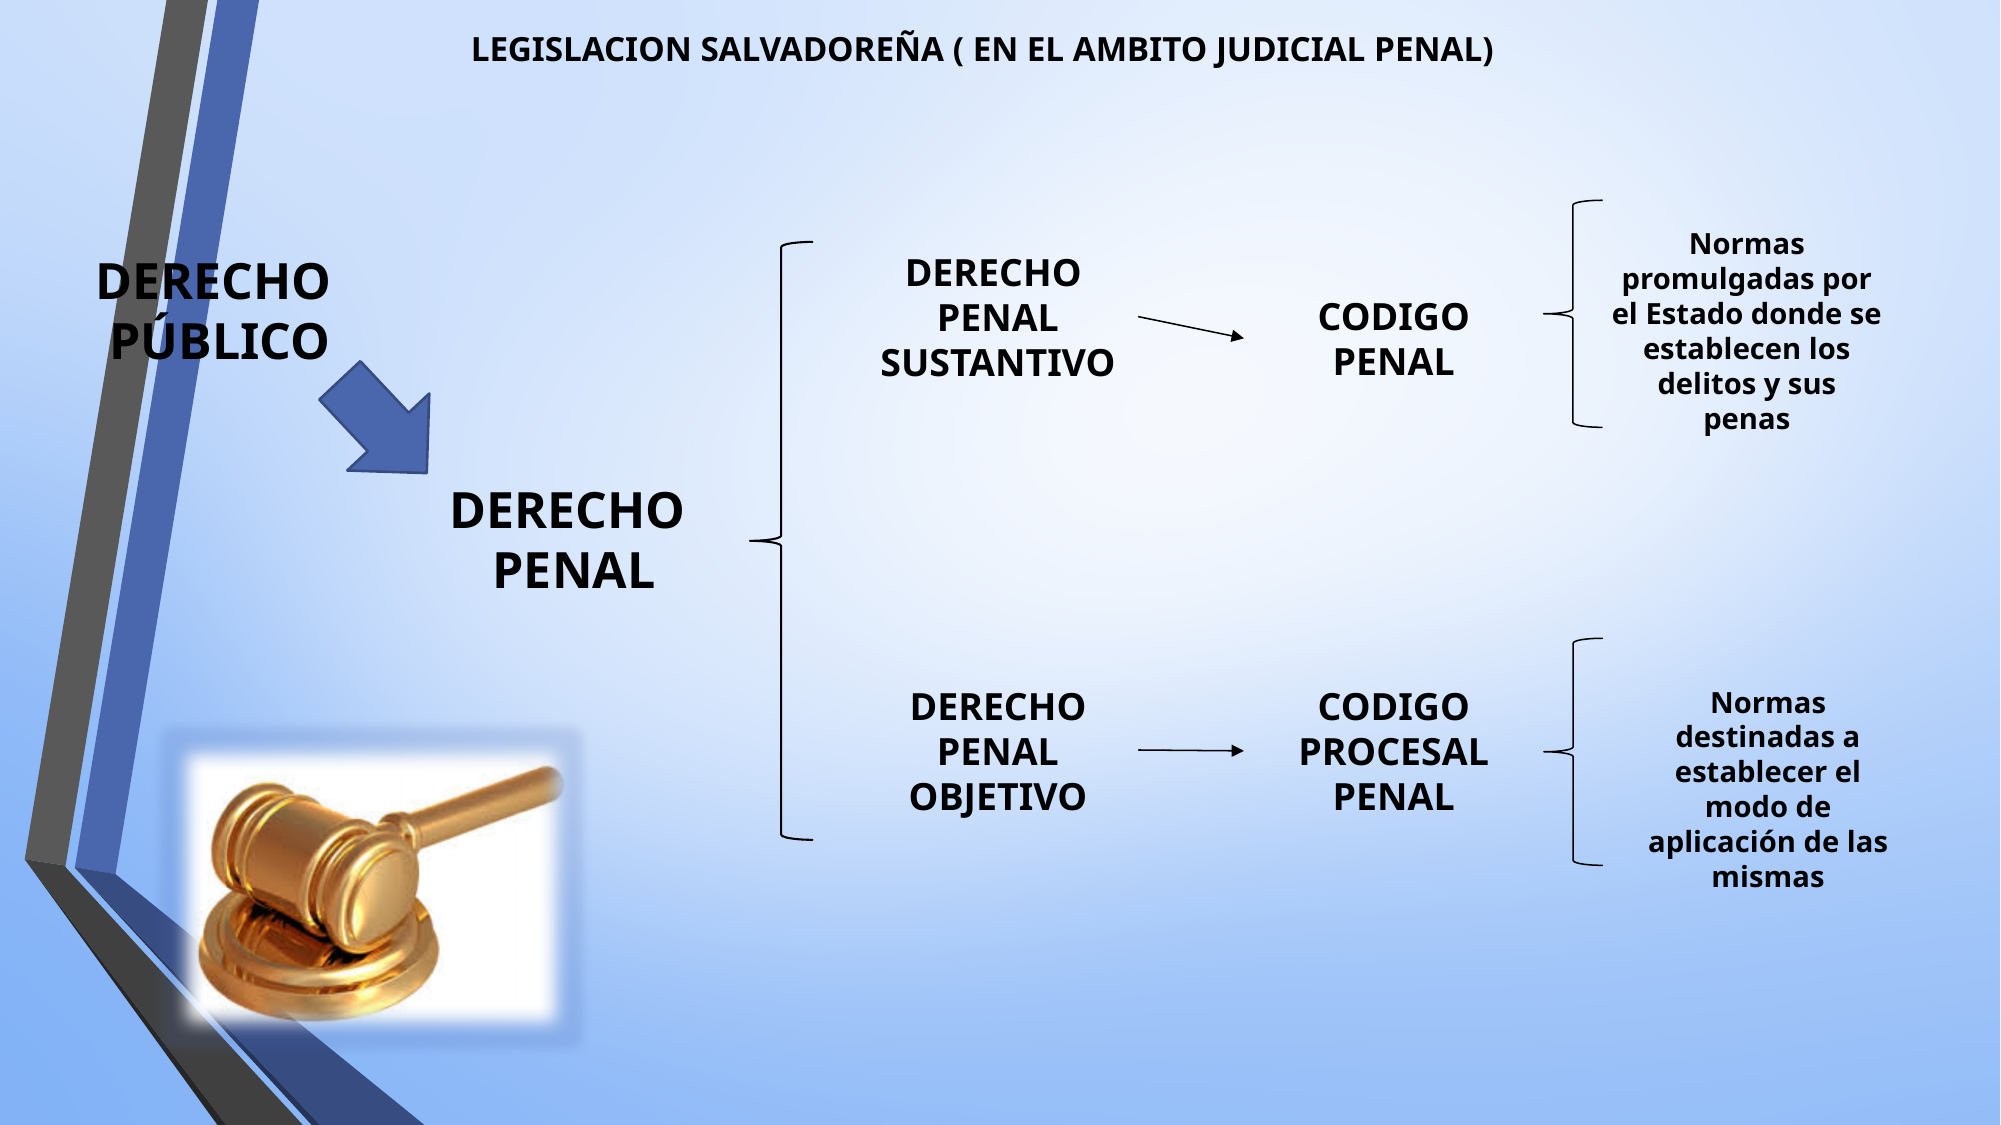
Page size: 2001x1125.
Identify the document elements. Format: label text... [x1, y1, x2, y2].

text_box Normas promulgadas por el Estado donde se establecen los delitos y sus penas [1597, 217, 1897, 443]
text_box CODIGO PROCESAL PENAL [1243, 676, 1544, 826]
text_box CODIGO PENAL [1243, 285, 1544, 391]
text_box [318, 360, 431, 475]
text_box [749, 241, 814, 841]
text_box Normas destinadas a establecer el modo de aplicación de las mismas [1618, 676, 1918, 901]
picture [168, 736, 575, 1040]
text_box DERECHO PENAL OBJETIVO [857, 675, 1139, 825]
text_box DERECHO PENAL [433, 471, 715, 606]
text_box DERECHO PÚBLICO [79, 241, 361, 377]
text_box DERECHO PENAL SUSTANTIVO [857, 241, 1139, 392]
text_box [1542, 199, 1603, 429]
text_box LEGISLACION SALVADOREÑA ( EN EL AMBITO JUDICIAL PENAL) [79, 18, 1887, 78]
text_box [1543, 637, 1604, 867]
